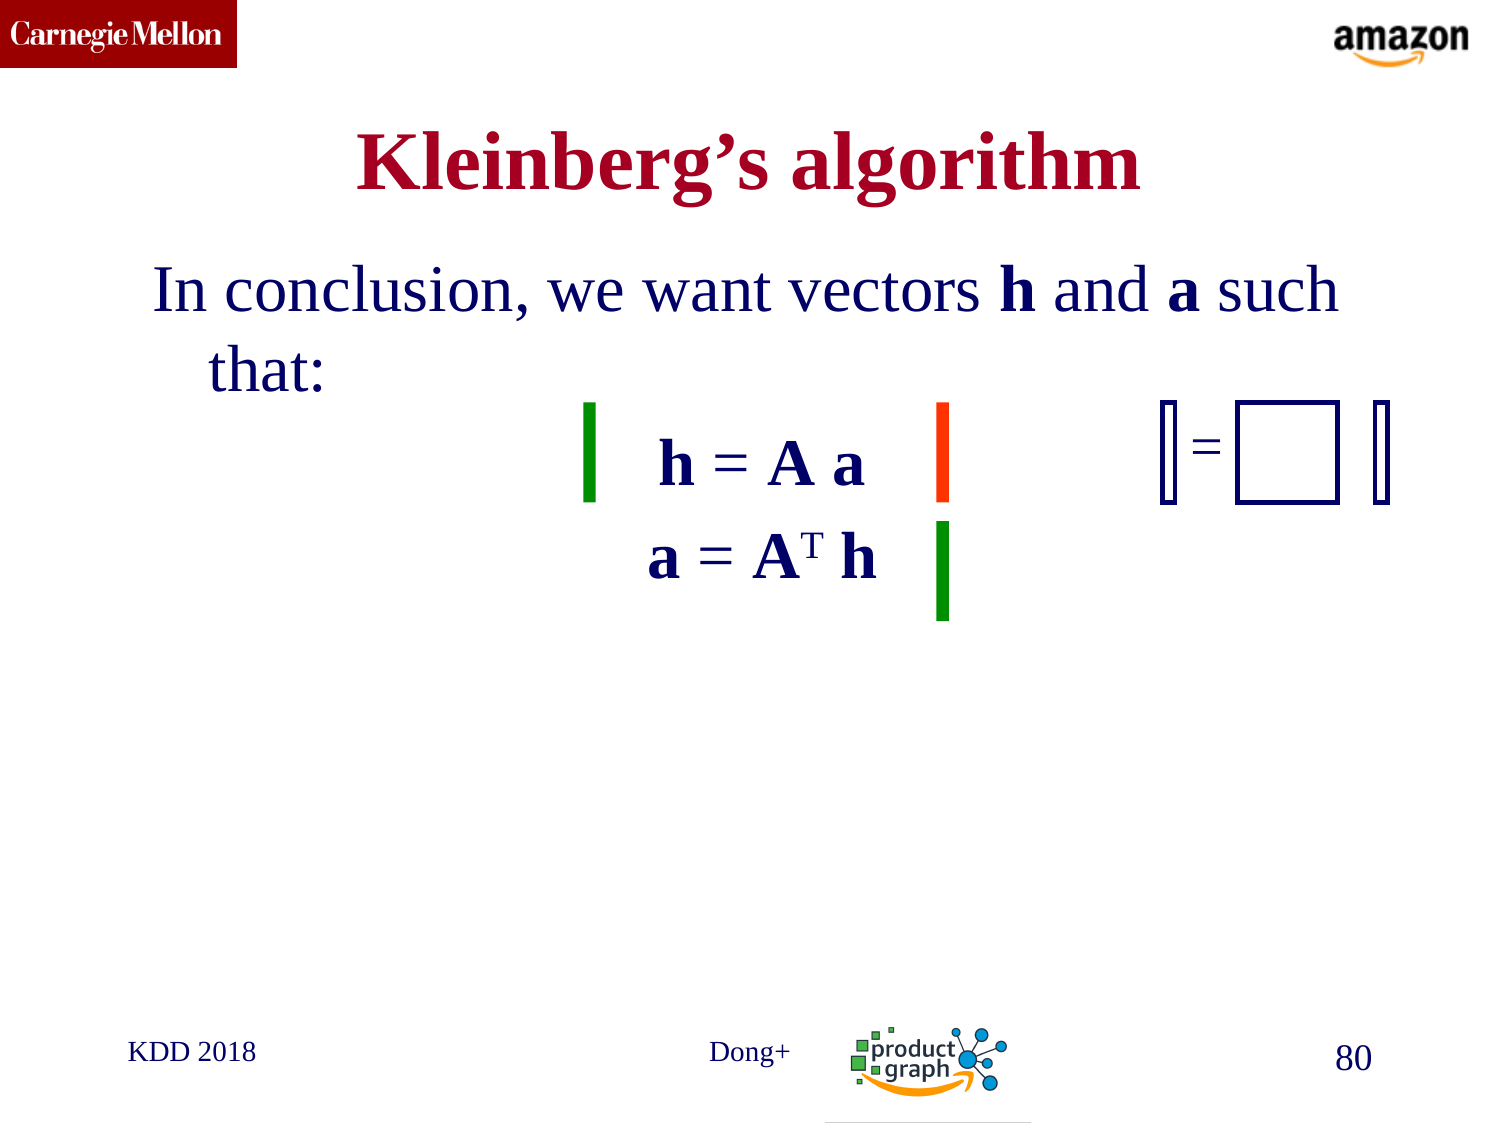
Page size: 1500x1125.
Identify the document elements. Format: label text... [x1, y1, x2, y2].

slide_number KDD 2018 [112, 1024, 426, 1101]
footer Dong+ [512, 1024, 988, 1101]
text_box [583, 402, 596, 503]
title Kleinberg’s algorithm [112, 99, 1388, 213]
text_box [936, 402, 949, 503]
text_box [936, 521, 949, 622]
slide_number 80 [1074, 1024, 1388, 1101]
list In conclusion, we want vectors h and a such that: h = A a a = AT h [137, 237, 1388, 1001]
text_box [1162, 400, 1388, 503]
picture [1322, 4, 1484, 88]
picture [0, 0, 237, 68]
